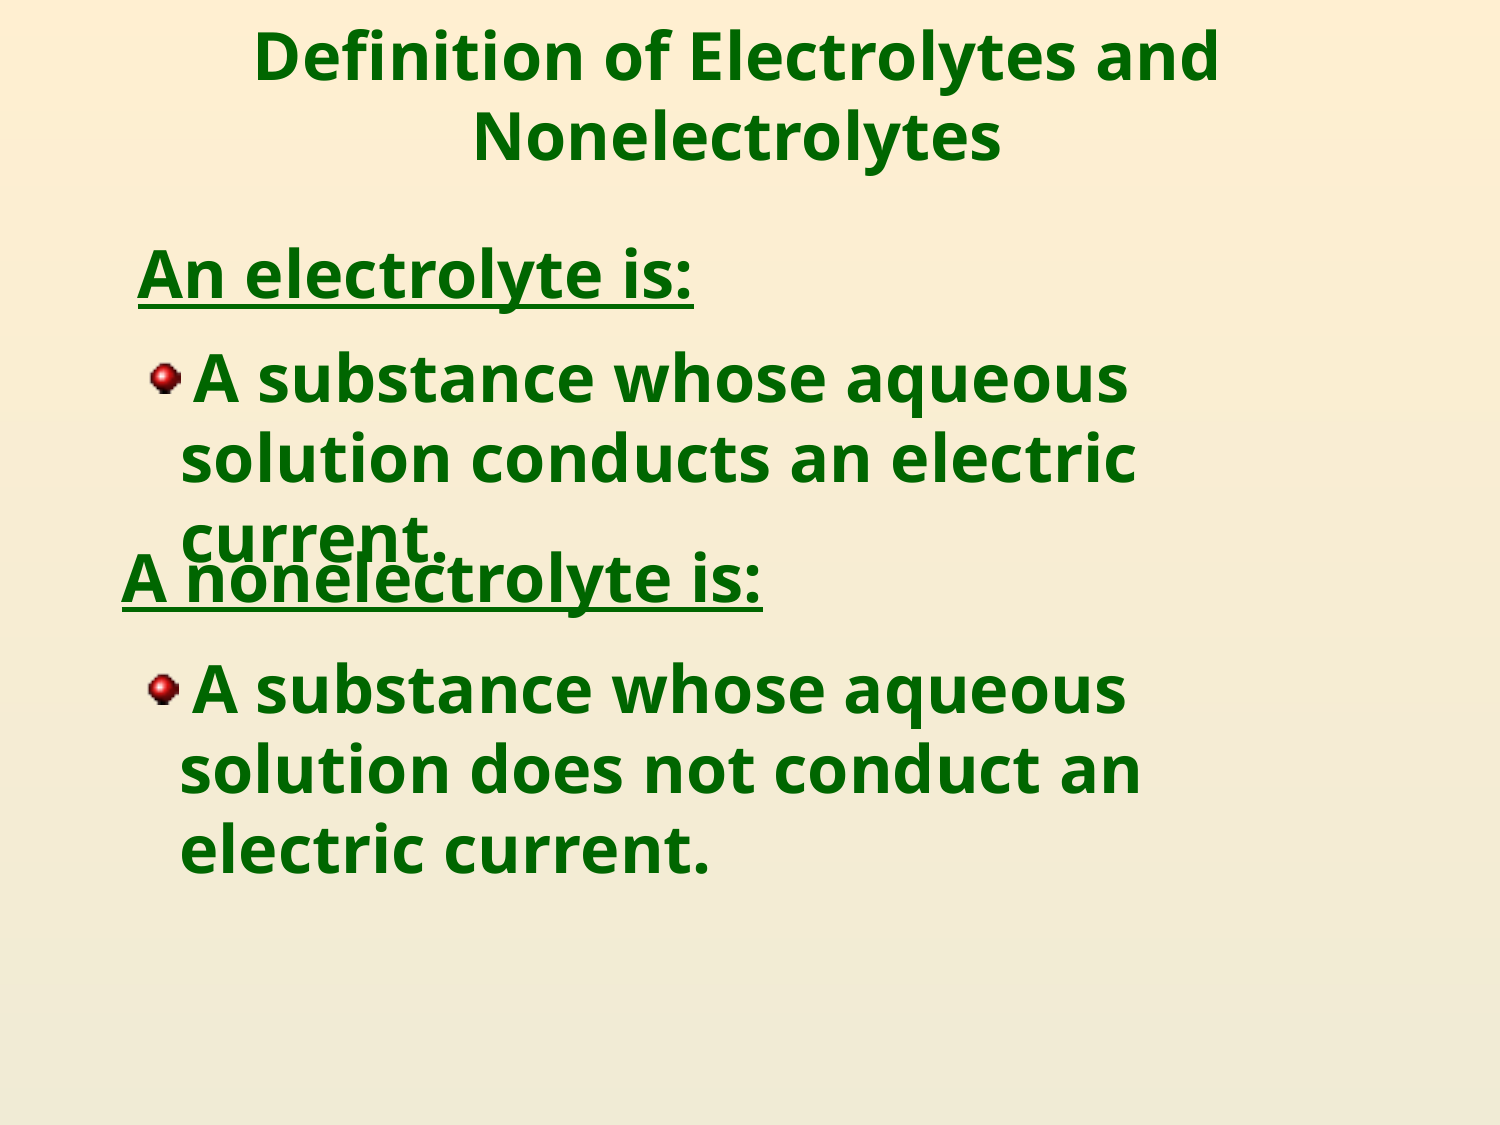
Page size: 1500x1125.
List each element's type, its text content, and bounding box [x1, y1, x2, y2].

title Definition of Electrolytes and Nonelectrolytes [99, 0, 1376, 188]
text_box A substance whose aqueous solution does not conduct an electric current. [129, 639, 1418, 895]
picture [143, 669, 179, 705]
picture [145, 358, 181, 394]
text_box A nonelectrolyte is: [106, 528, 778, 624]
text_box A substance whose aqueous solution conducts an electric current. [130, 328, 1423, 583]
text_box An electrolyte is: [123, 224, 710, 320]
